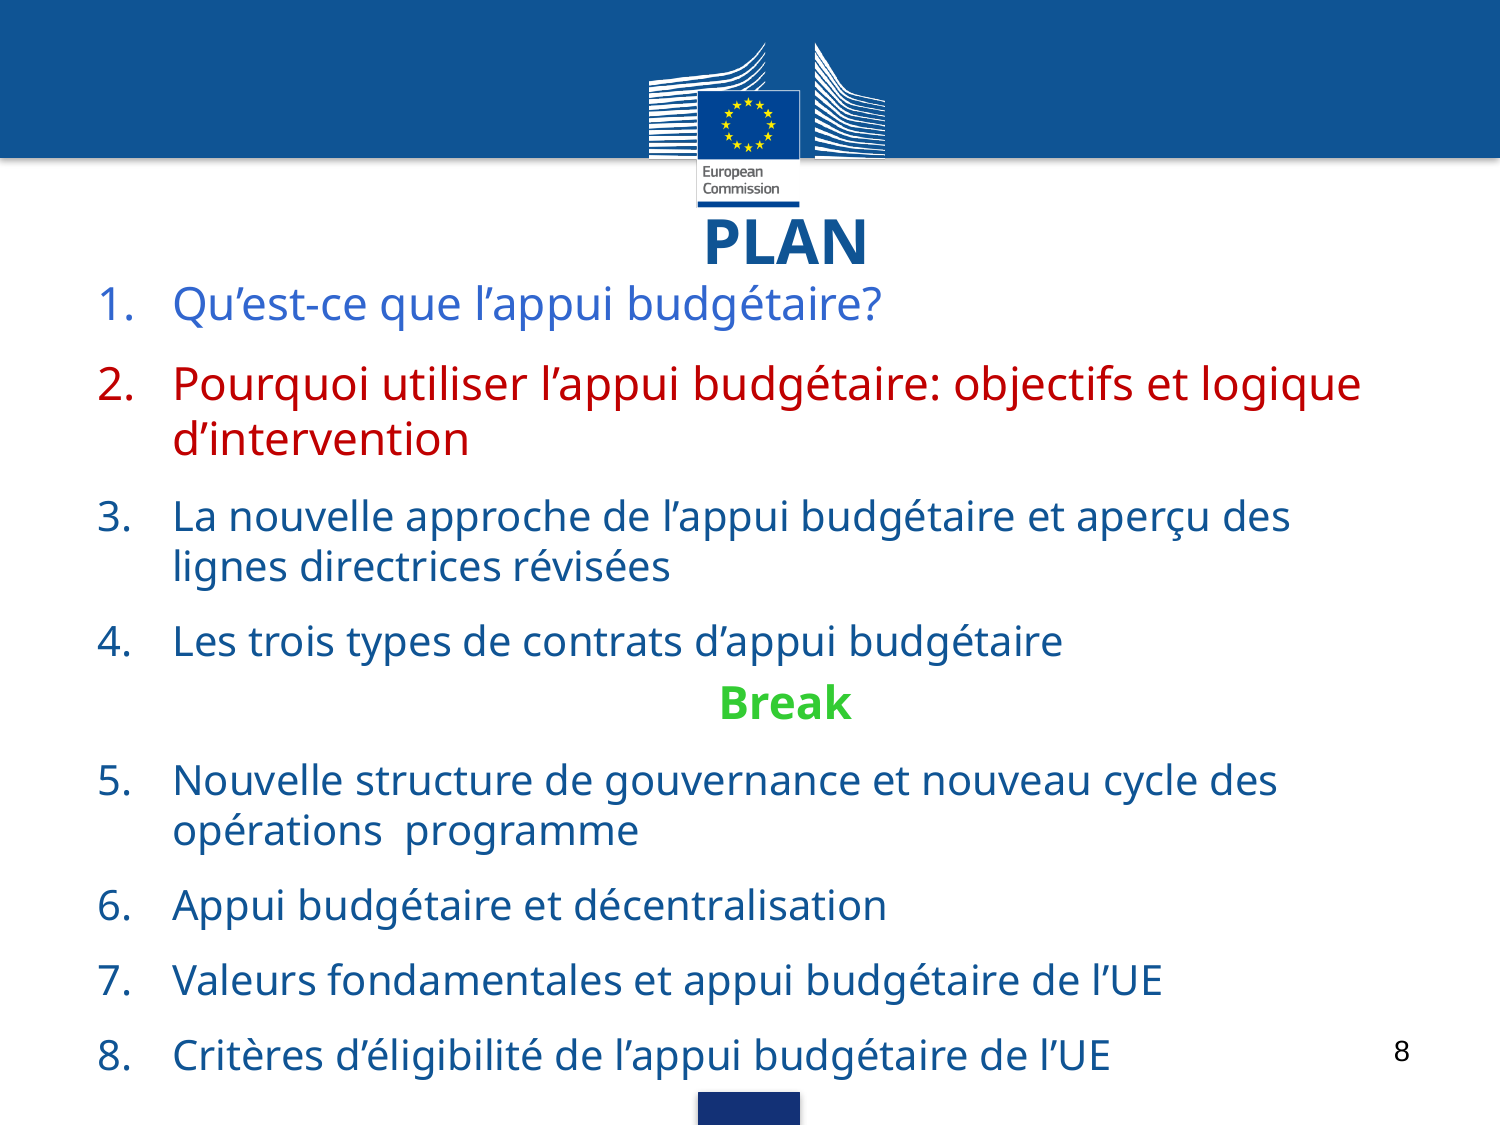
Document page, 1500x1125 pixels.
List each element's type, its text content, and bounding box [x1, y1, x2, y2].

slide_number 8 [1074, 1024, 1426, 1103]
picture [649, 42, 885, 175]
list Qu’est-ce que l’appui budgétaire? Pourquoi utiliser l’appui budgétaire: objectifs et logique d’intervention La nouvelle approche de l’appui budgétaire et aperçu des lignes directrices révisées Les trois types de contrats d’appui budgétaire Break Nouvelle structure de gouvernance et nouveau cycle des opérations programme Appui budgétaire et décentralisation Valeurs fondamentales et appui budgétaire de l’UE Critères d’éligibilité de l’appui budgétaire de l’UE [81, 266, 1433, 1125]
title PLAN [81, 175, 1433, 266]
